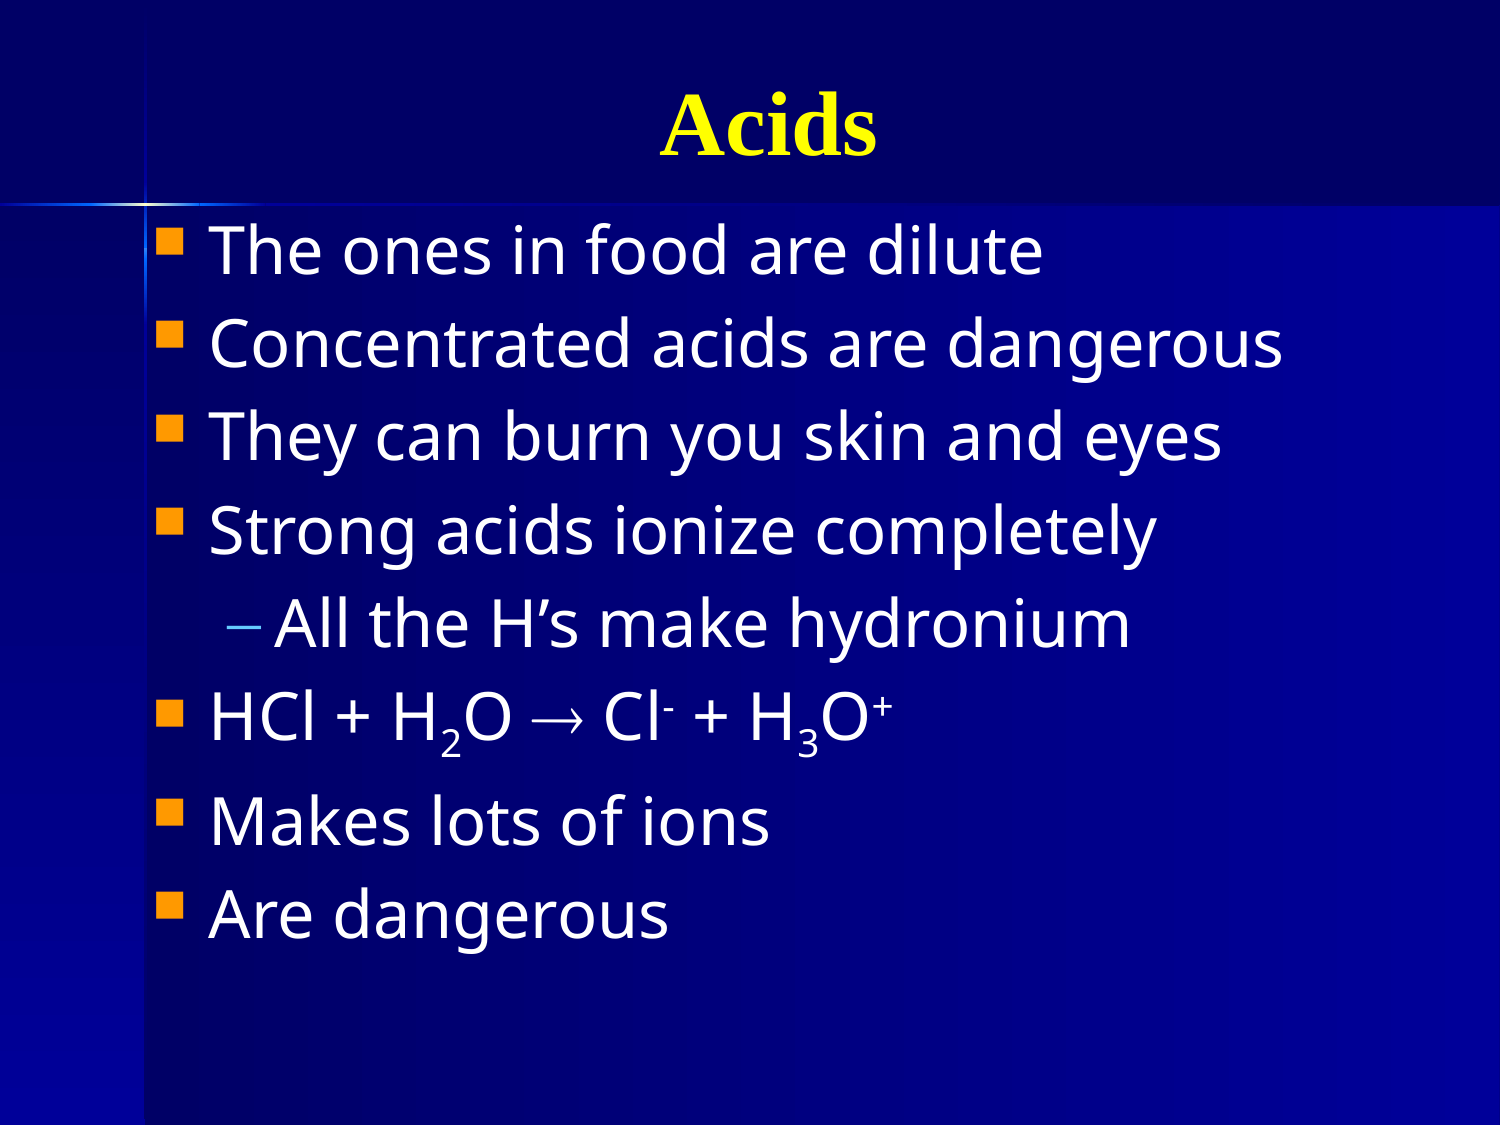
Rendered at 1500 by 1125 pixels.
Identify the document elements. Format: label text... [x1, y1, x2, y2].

title Acids [149, 49, 1388, 188]
list The ones in food are dilute Concentrated acids are dangerous They can burn you skin and eyes Strong acids ionize completely All the H’s make hydronium HCl + H2O  Cl- + H3O+ Makes lots of ions Are dangerous [137, 199, 1413, 1001]
